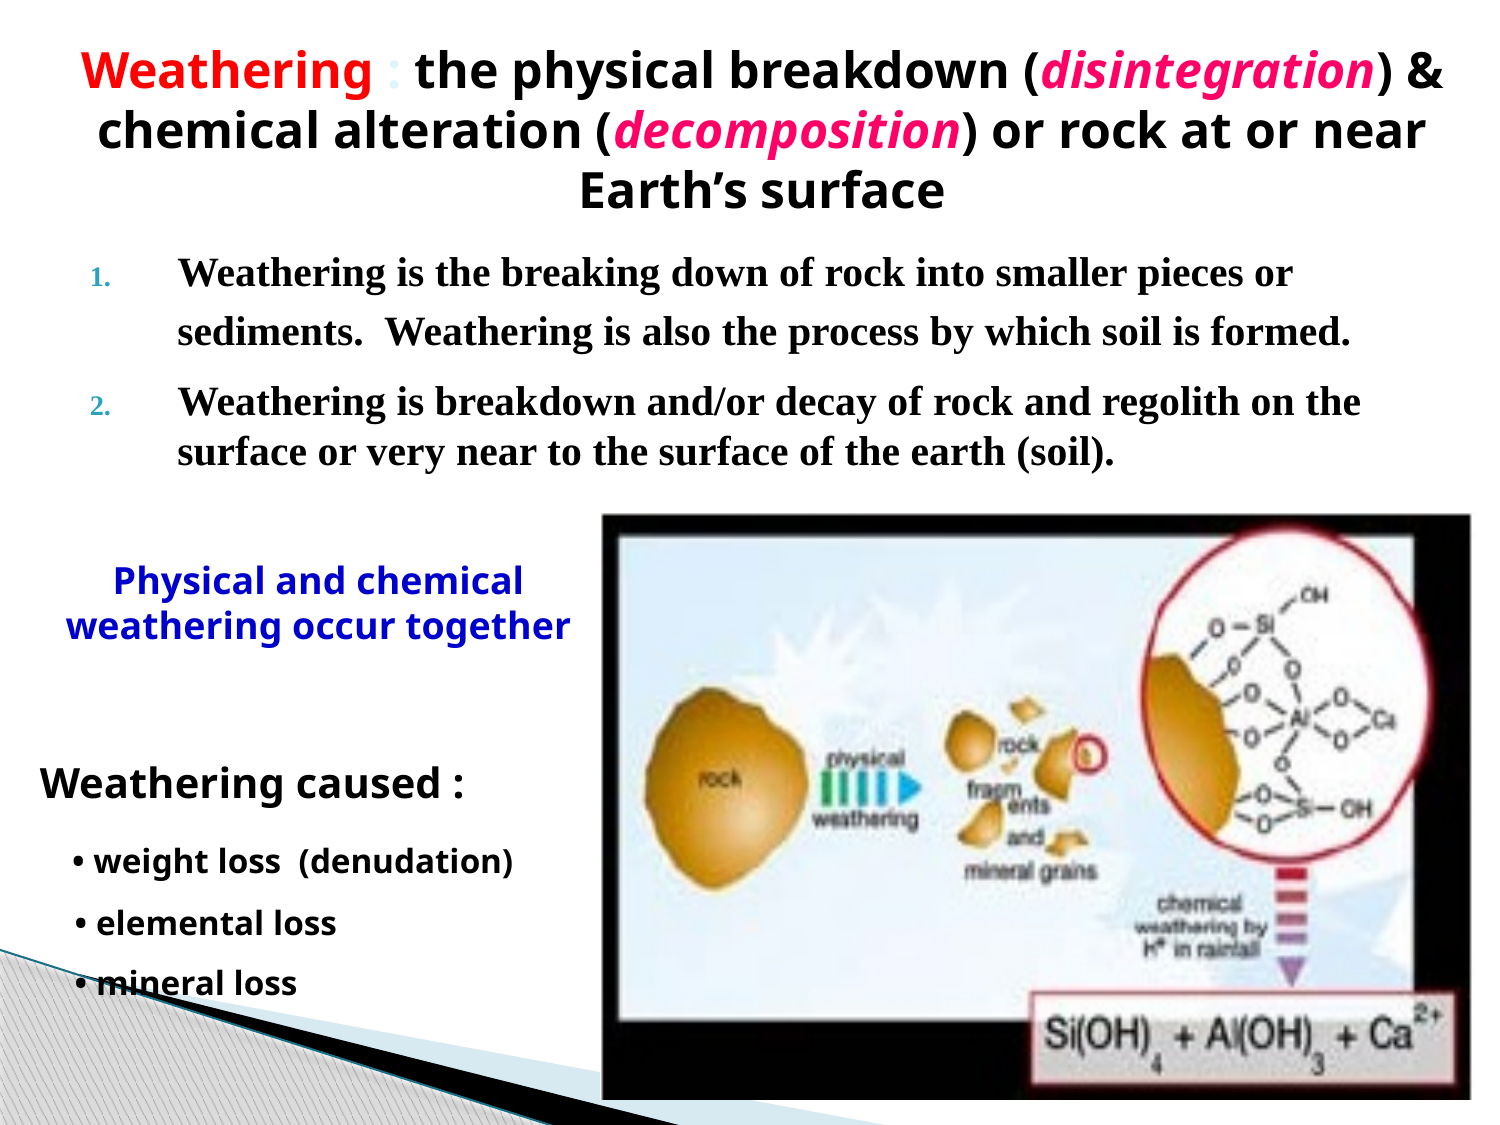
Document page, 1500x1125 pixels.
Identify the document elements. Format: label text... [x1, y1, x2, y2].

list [599, 512, 1476, 1101]
text_box Physical and chemical weathering occur together [49, 549, 588, 655]
title Weathering : the physical breakdown (disintegration) & chemical alteration (decomposition) or rock at or near Earth’s surface [50, 62, 1475, 196]
list Weathering is the breaking down of rock into smaller pieces or sediments. Weathering is also the process by which soil is formed. Weathering is breakdown and/or decay of rock and regolith on the surface or very near to the surface of the earth (soil). [75, 237, 1438, 575]
text_box Weathering caused : • weight loss (denudation) • elemental loss • mineral loss [24, 724, 575, 1010]
